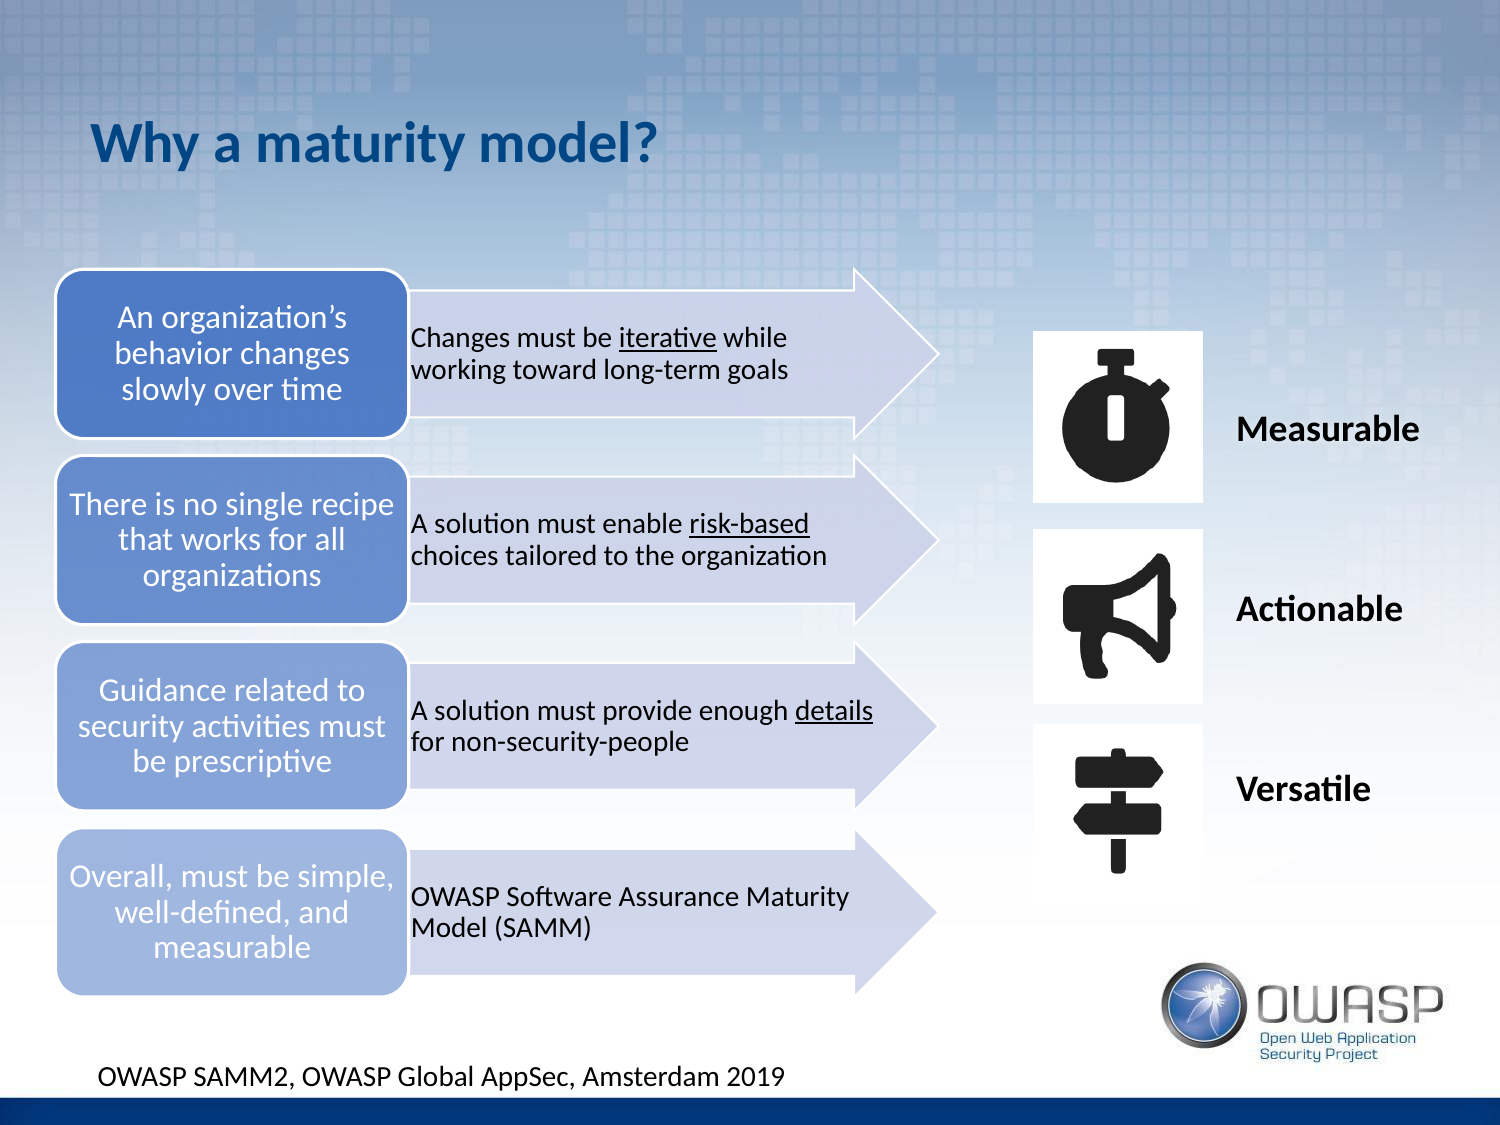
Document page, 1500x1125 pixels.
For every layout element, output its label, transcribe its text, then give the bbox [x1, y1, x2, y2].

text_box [55, 269, 939, 998]
text_box OWASP SAMM2, OWASP Global AppSec, Amsterdam 2019 [0, 1042, 884, 1103]
title Why a maturity model? [75, 45, 1425, 233]
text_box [1032, 231, 1464, 906]
picture [0, 0, 1500, 1125]
